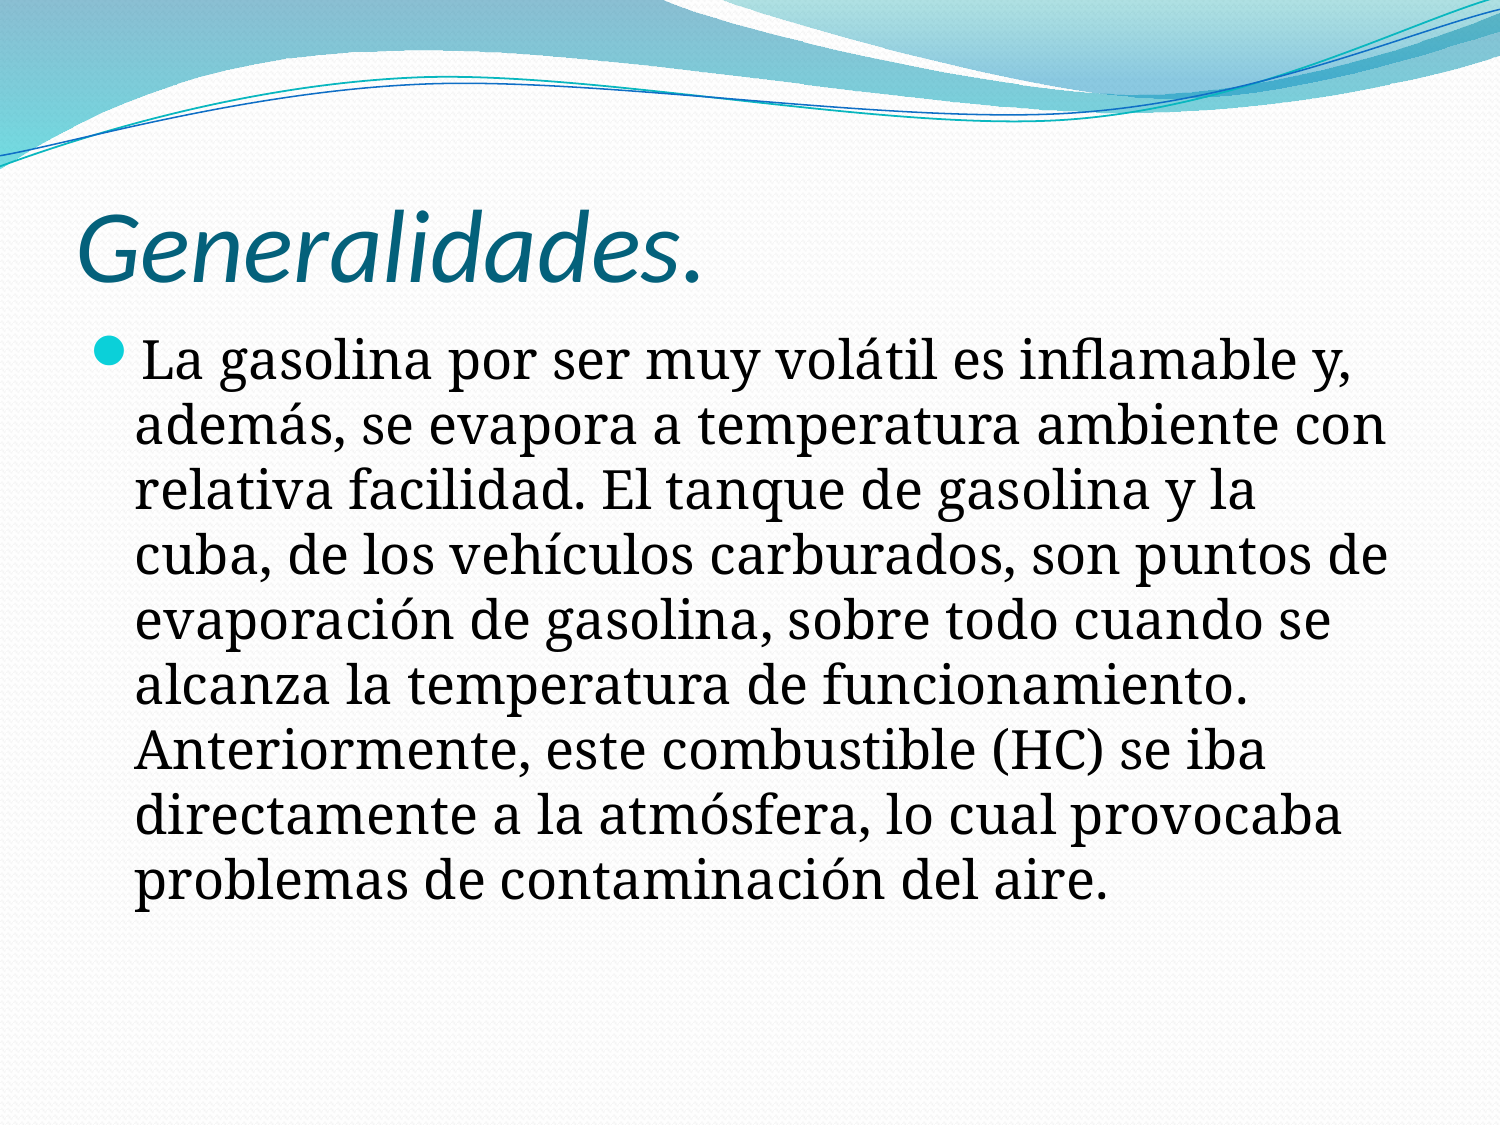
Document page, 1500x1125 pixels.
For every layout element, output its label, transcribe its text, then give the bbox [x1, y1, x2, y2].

title Generalidades. [75, 115, 1425, 303]
list La gasolina por ser muy volátil es inflamable y, además, se evapora a temperatura ambiente con relativa facilidad. El tanque de gasolina y la cuba, de los vehículos carburados, son puntos de evaporación de gasolina, sobre todo cuando se alcanza la temperatura de funcionamiento. Anteriormente, este combustible (HC) se iba directamente a la atmósfera, lo cual provocaba problemas de contaminación del aire. [75, 317, 1425, 1038]
